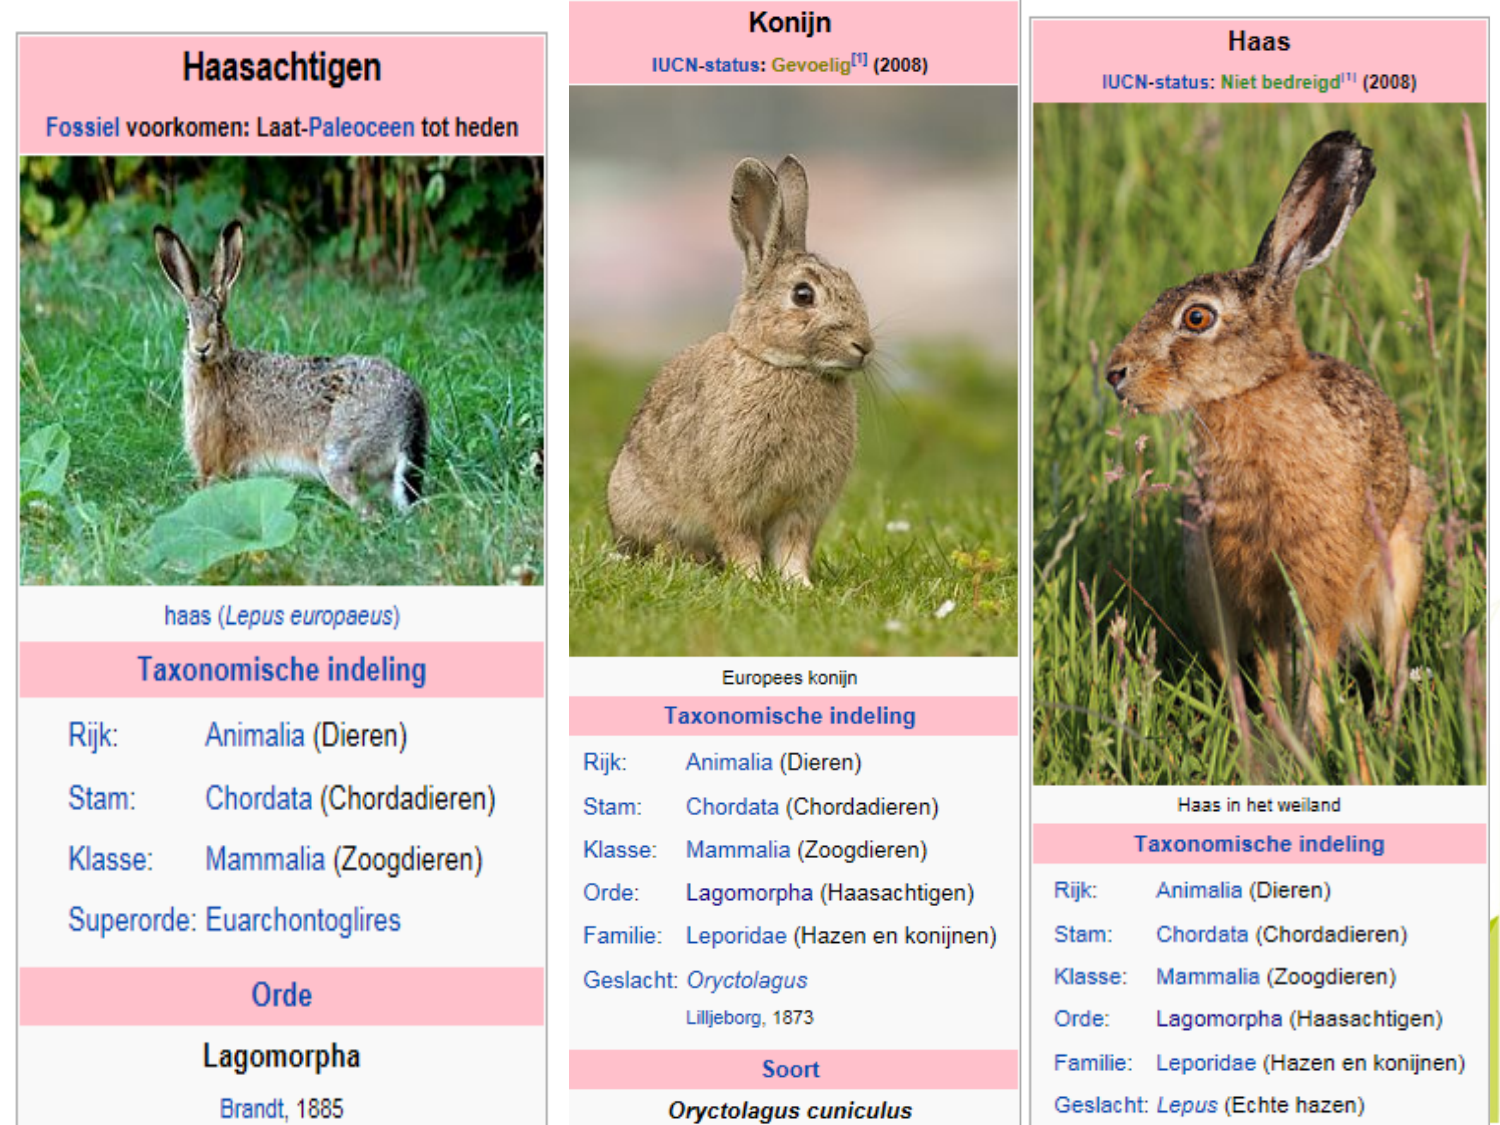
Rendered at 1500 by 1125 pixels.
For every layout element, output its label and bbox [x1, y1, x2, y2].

list [0, 0, 568, 1125]
picture [568, 0, 1500, 1125]
